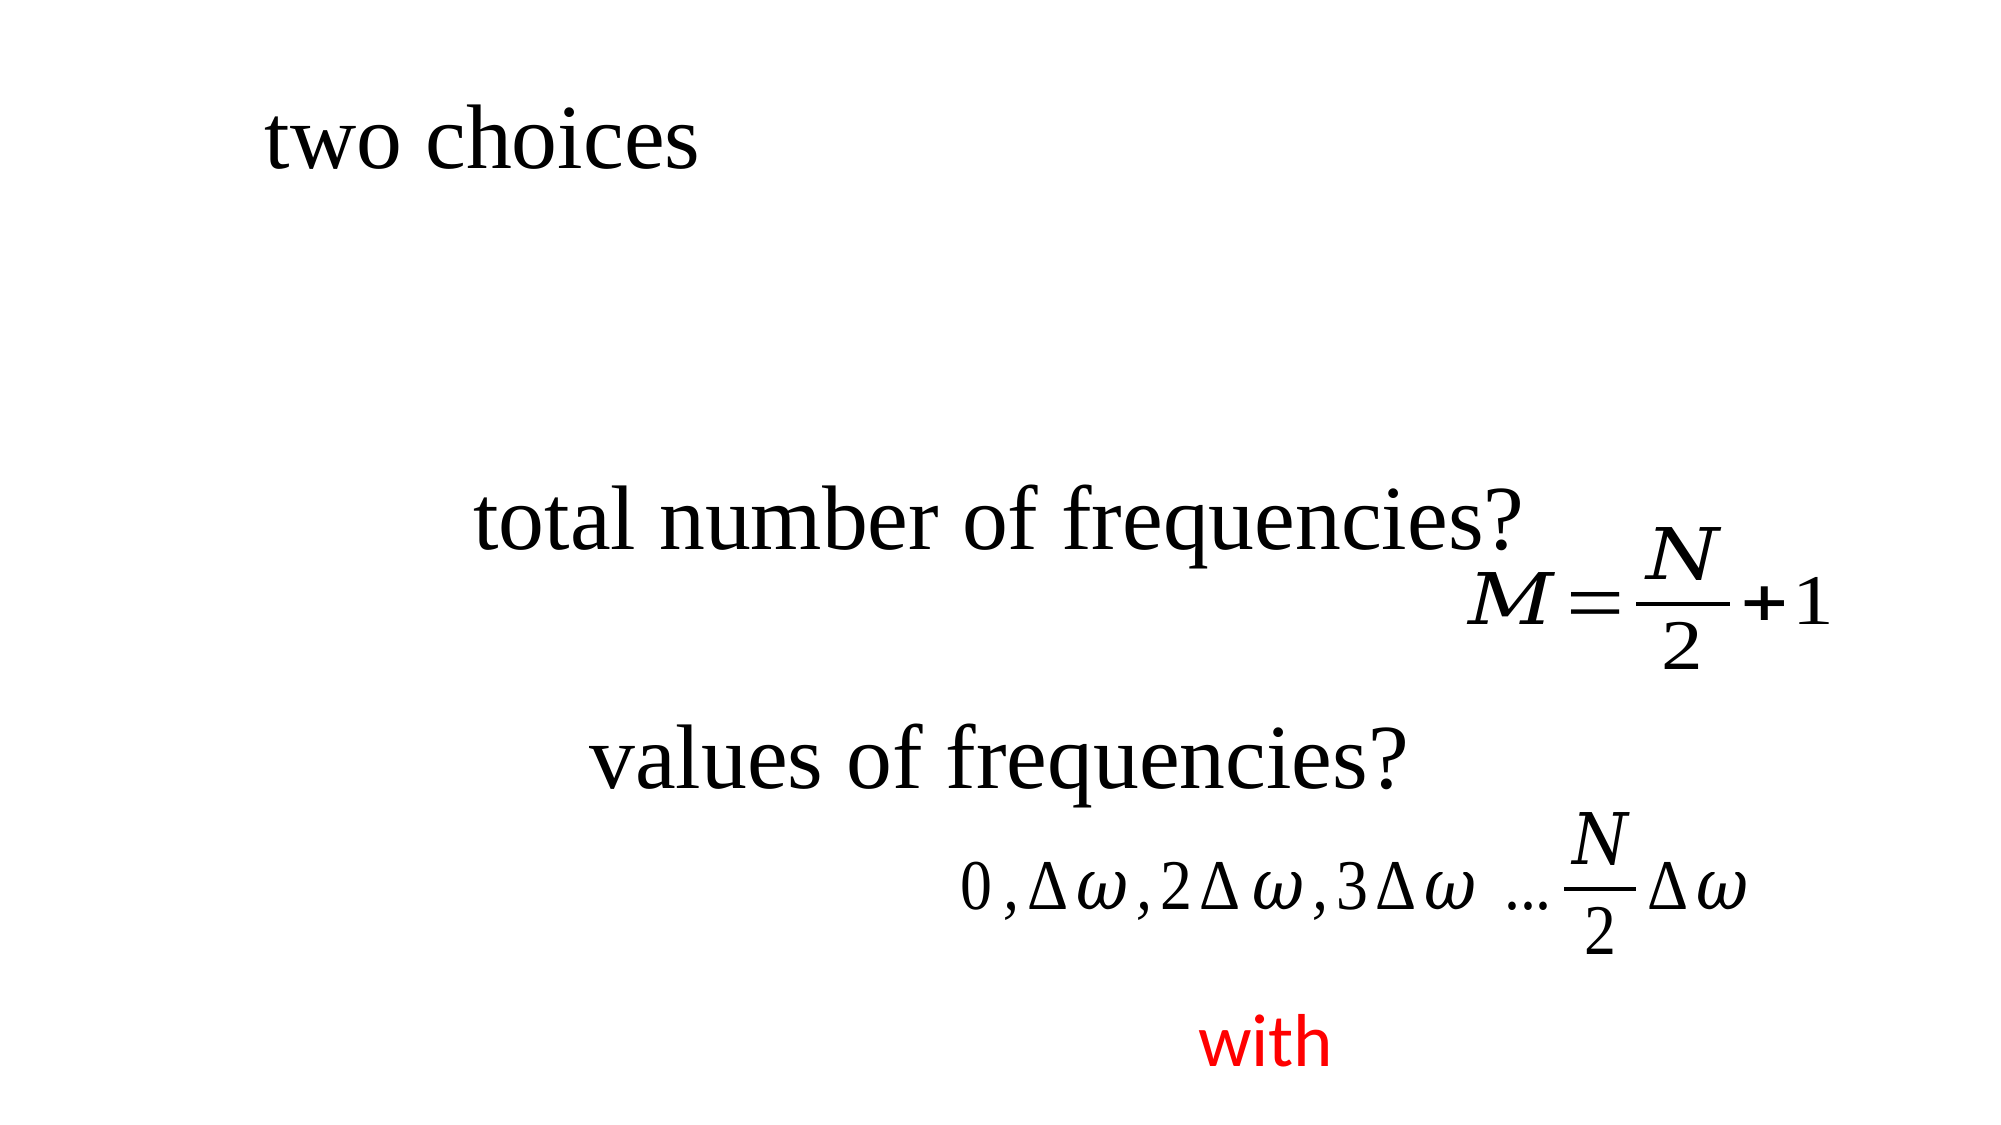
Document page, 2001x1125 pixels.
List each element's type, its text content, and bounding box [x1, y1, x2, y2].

title two choices [249, 45, 1750, 233]
list total number of frequencies? values of frequencies? [249, 462, 1750, 900]
